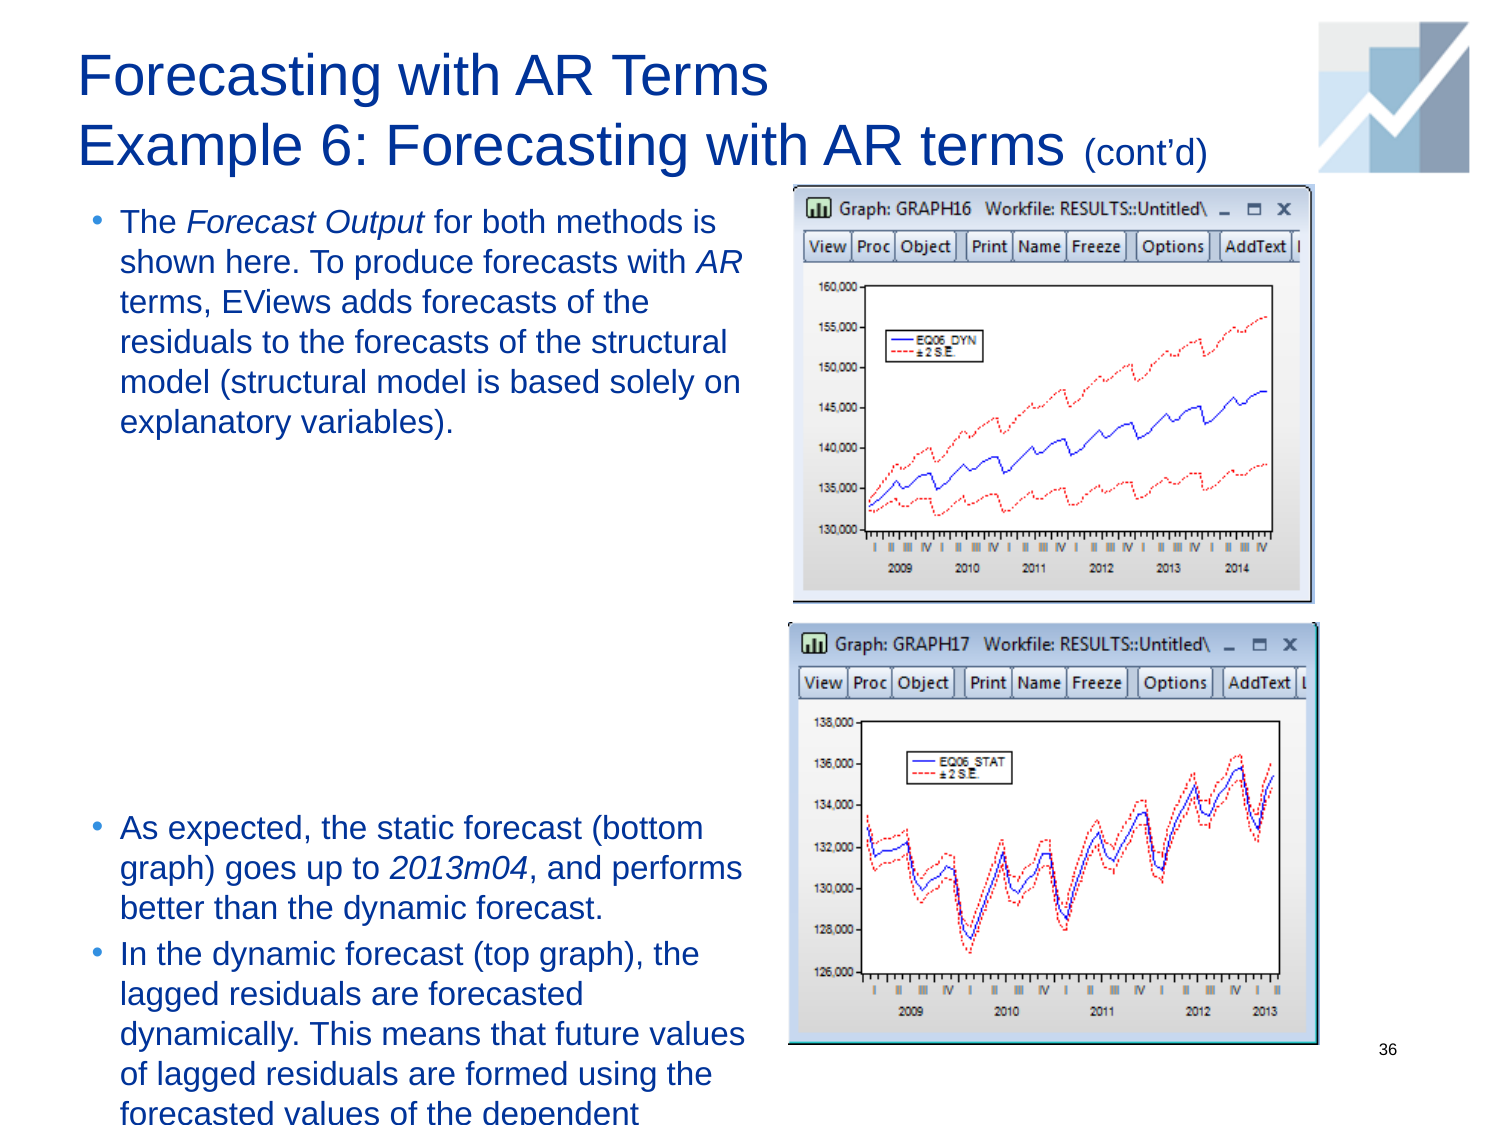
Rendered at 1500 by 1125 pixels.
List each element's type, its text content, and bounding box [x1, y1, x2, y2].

picture [793, 184, 1315, 604]
list The Forecast Output for both methods is shown here. To produce forecasts with AR terms, EViews adds forecasts of the residuals to the forecasts of the structural model (structural model is based solely on explanatory variables). As expected, the static forecast (bottom graph) goes up to 2013m04, and performs better than the dynamic forecast. In the dynamic forecast (top graph), the lagged residuals are forecasted dynamically. This means that future values of lagged residuals are formed using the forecasted values of the dependent variable. In contrast, the static forecast uses actual lagged residuals and actual values for the dependent variable to produce forecasts. [76, 192, 770, 1040]
title Forecasting with AR Terms Example 6: Forecasting with AR terms (cont’d) [62, 0, 1297, 185]
picture [1300, 11, 1479, 181]
picture [788, 622, 1321, 1046]
slide_number 36 [1262, 1015, 1413, 1067]
